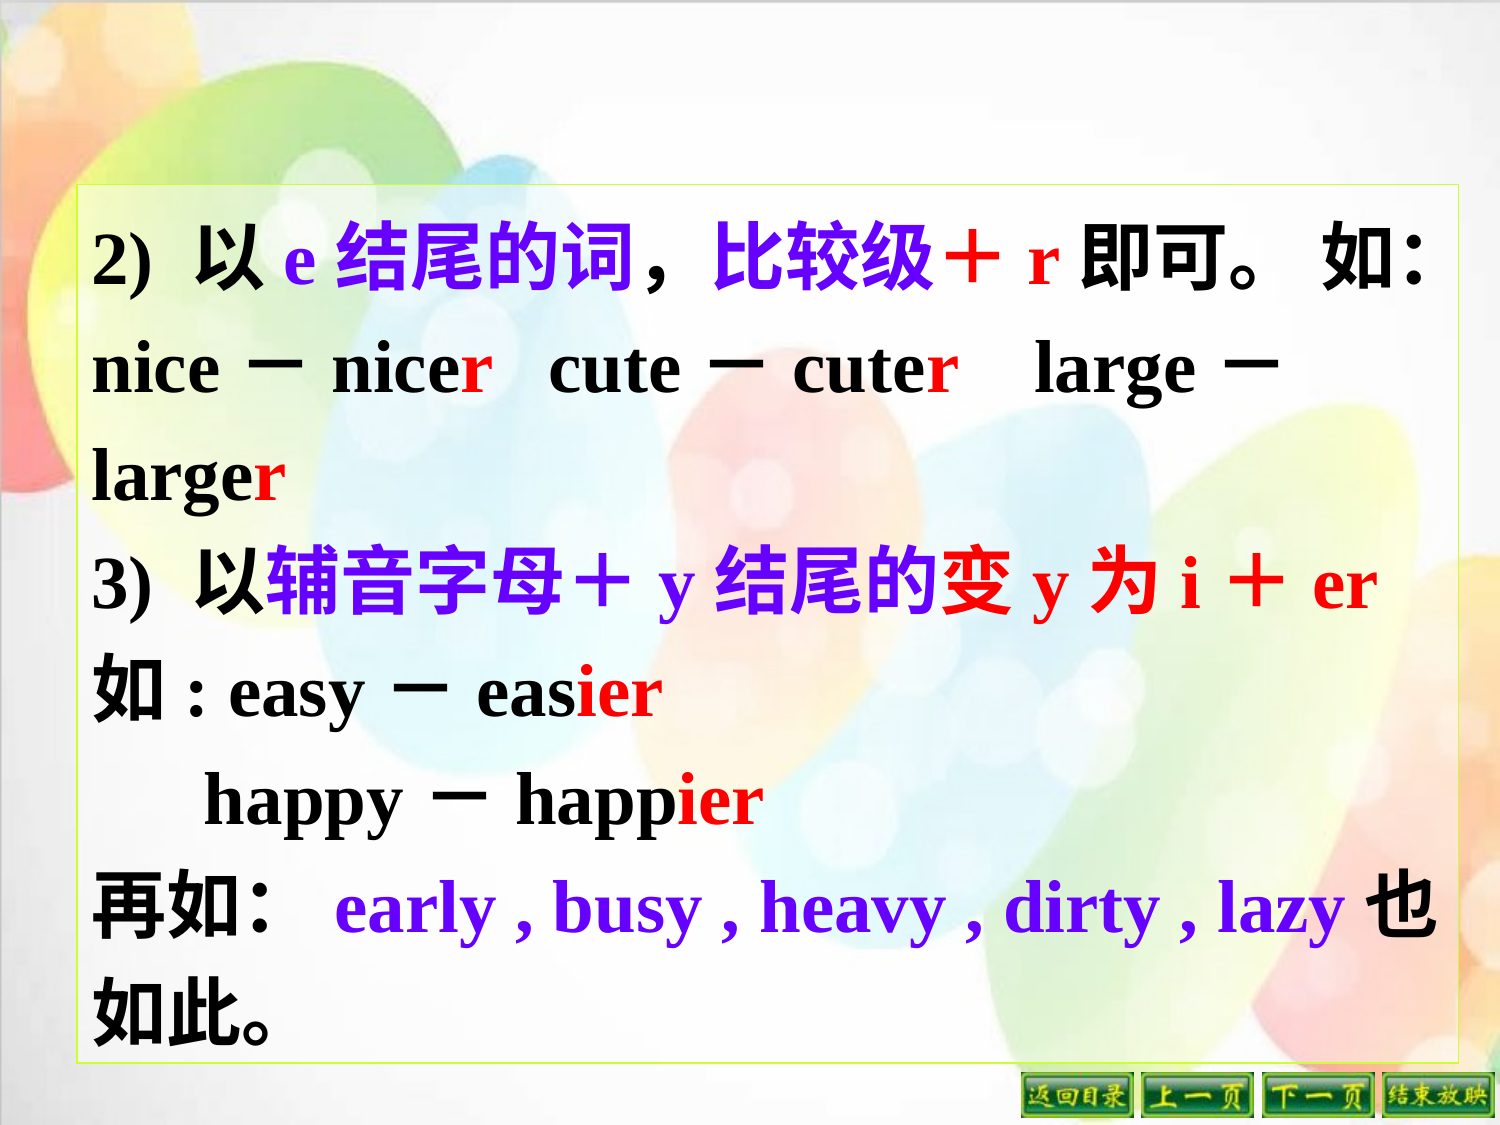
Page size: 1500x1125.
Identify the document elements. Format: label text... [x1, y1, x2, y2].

picture [0, 0, 1500, 1125]
text_box 2) 以e结尾的词，比较级＋r即可。 如： nice－nicer cute－cuter large－larger 3) 以辅音字母＋y结尾的变y为i＋er 如: easy－easier happy－happier 再如：early , busy , heavy , dirty , lazy也如此。 [76, 184, 1459, 1063]
